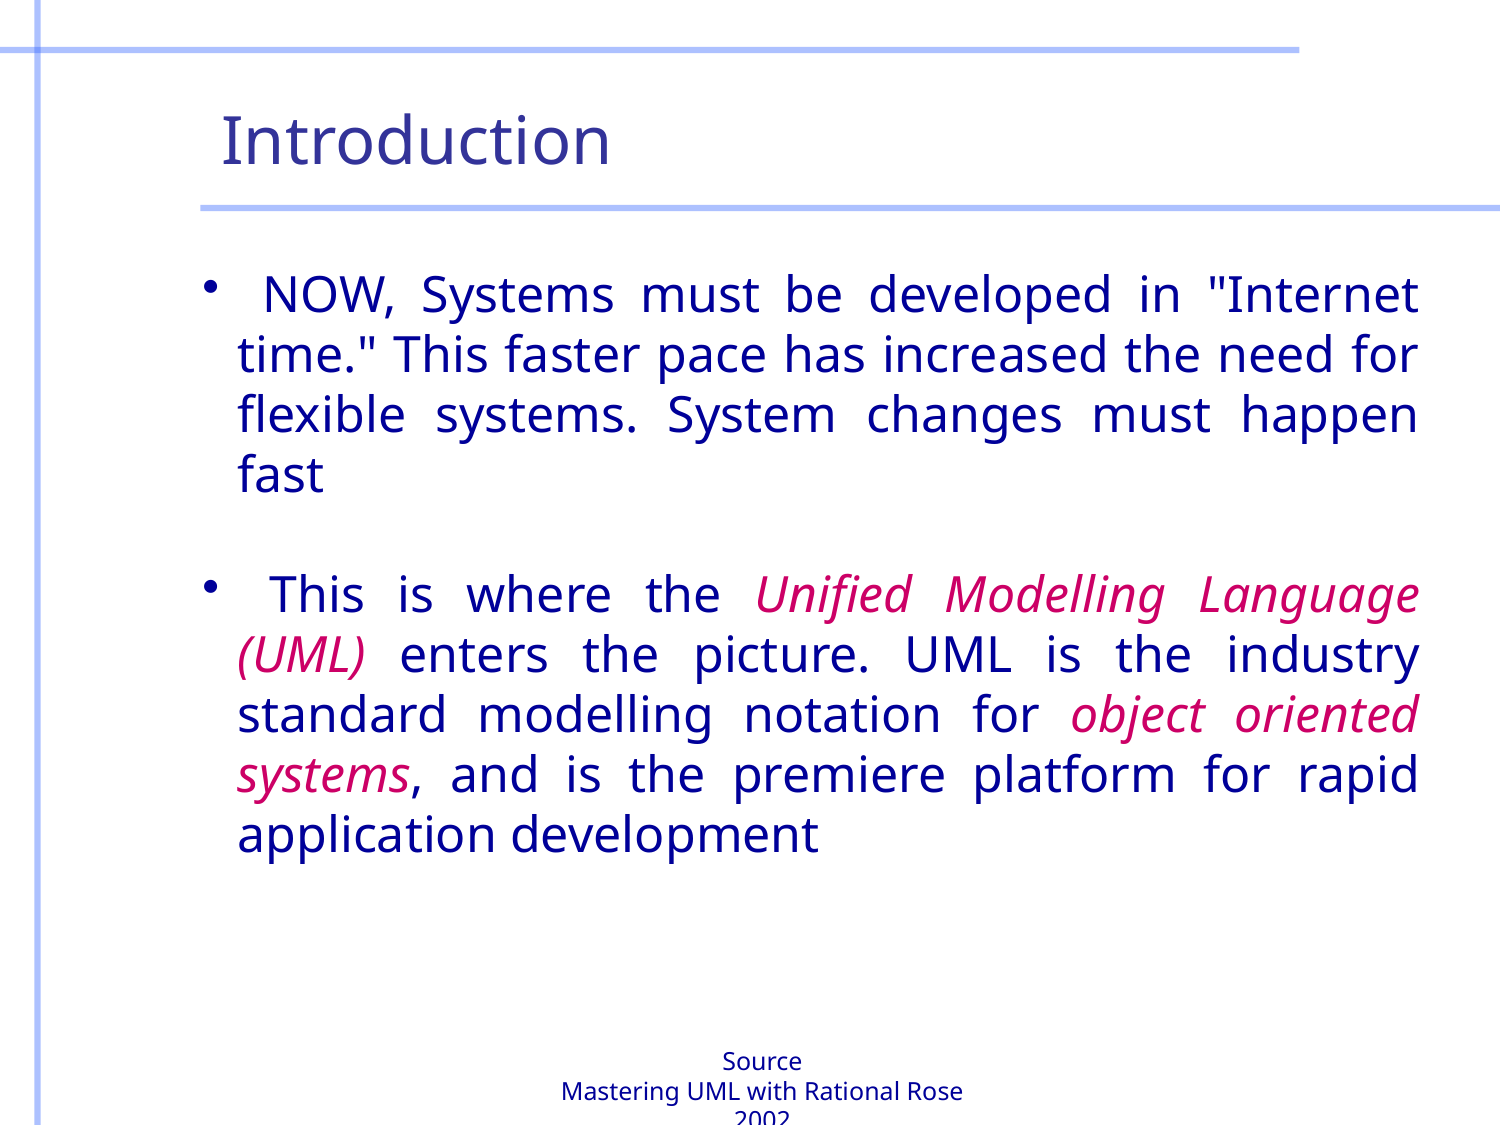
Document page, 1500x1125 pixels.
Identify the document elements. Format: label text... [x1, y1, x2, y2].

text_box NOW, Systems must be developed in "Internet time." This faster pace has increased the need for flexible systems. System changes must happen fast This is where the Unified Modelling Language (UML) enters the picture. UML is the industry standard modelling notation for object oriented systems, and is the premiere platform for rapid application development [187, 255, 1436, 871]
text_box Introduction [206, 90, 1436, 185]
footer Source Mastering UML with Rational Rose 2002 [524, 1037, 1001, 1103]
